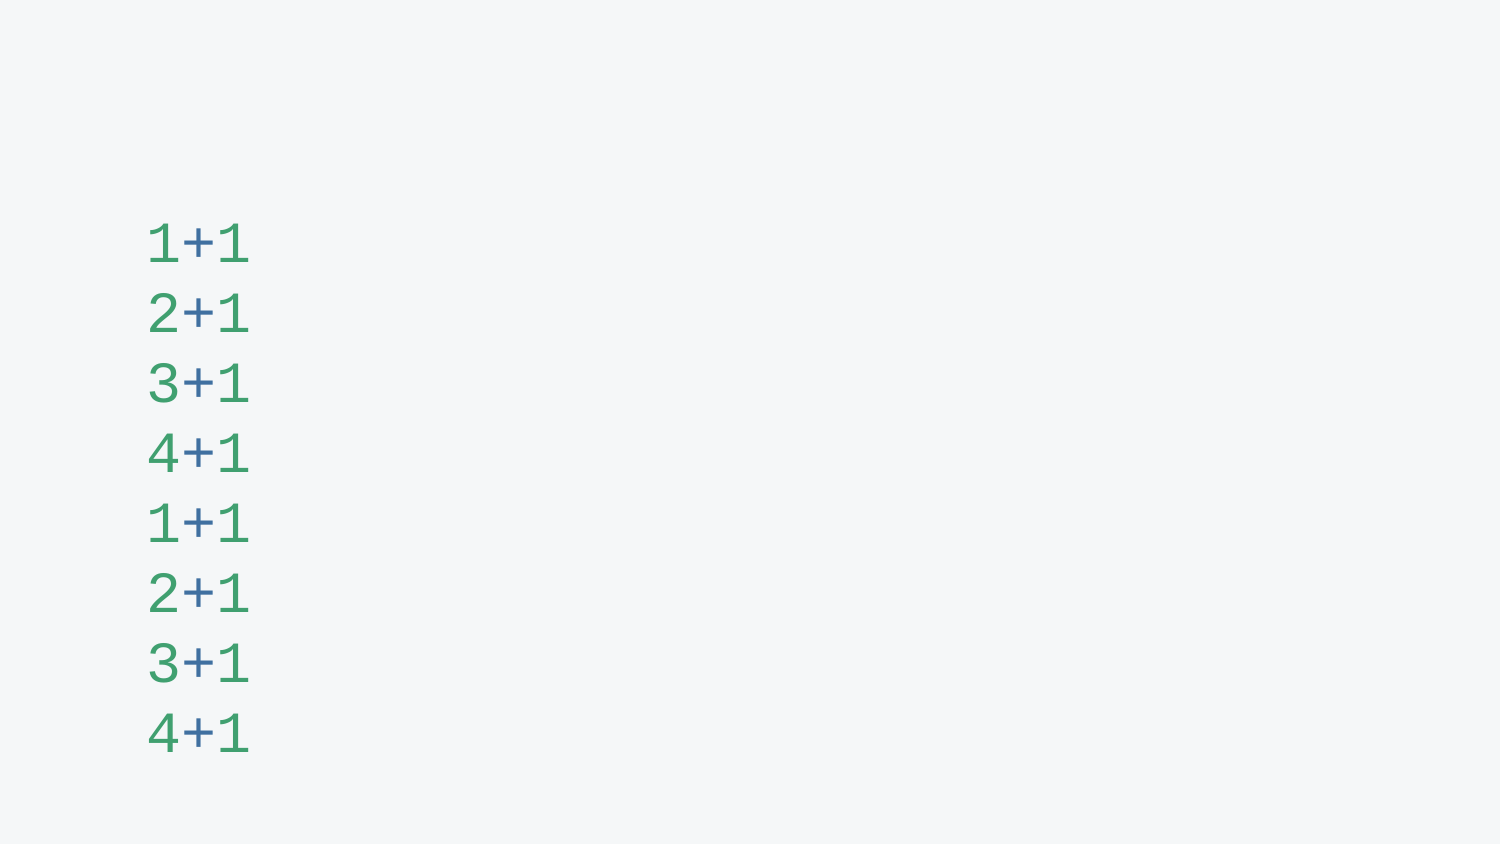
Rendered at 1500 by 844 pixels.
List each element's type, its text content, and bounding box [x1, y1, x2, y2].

list 1+1 2+1 3+1 4+1 1+1 2+1 3+1 4+1 [75, 196, 1425, 754]
